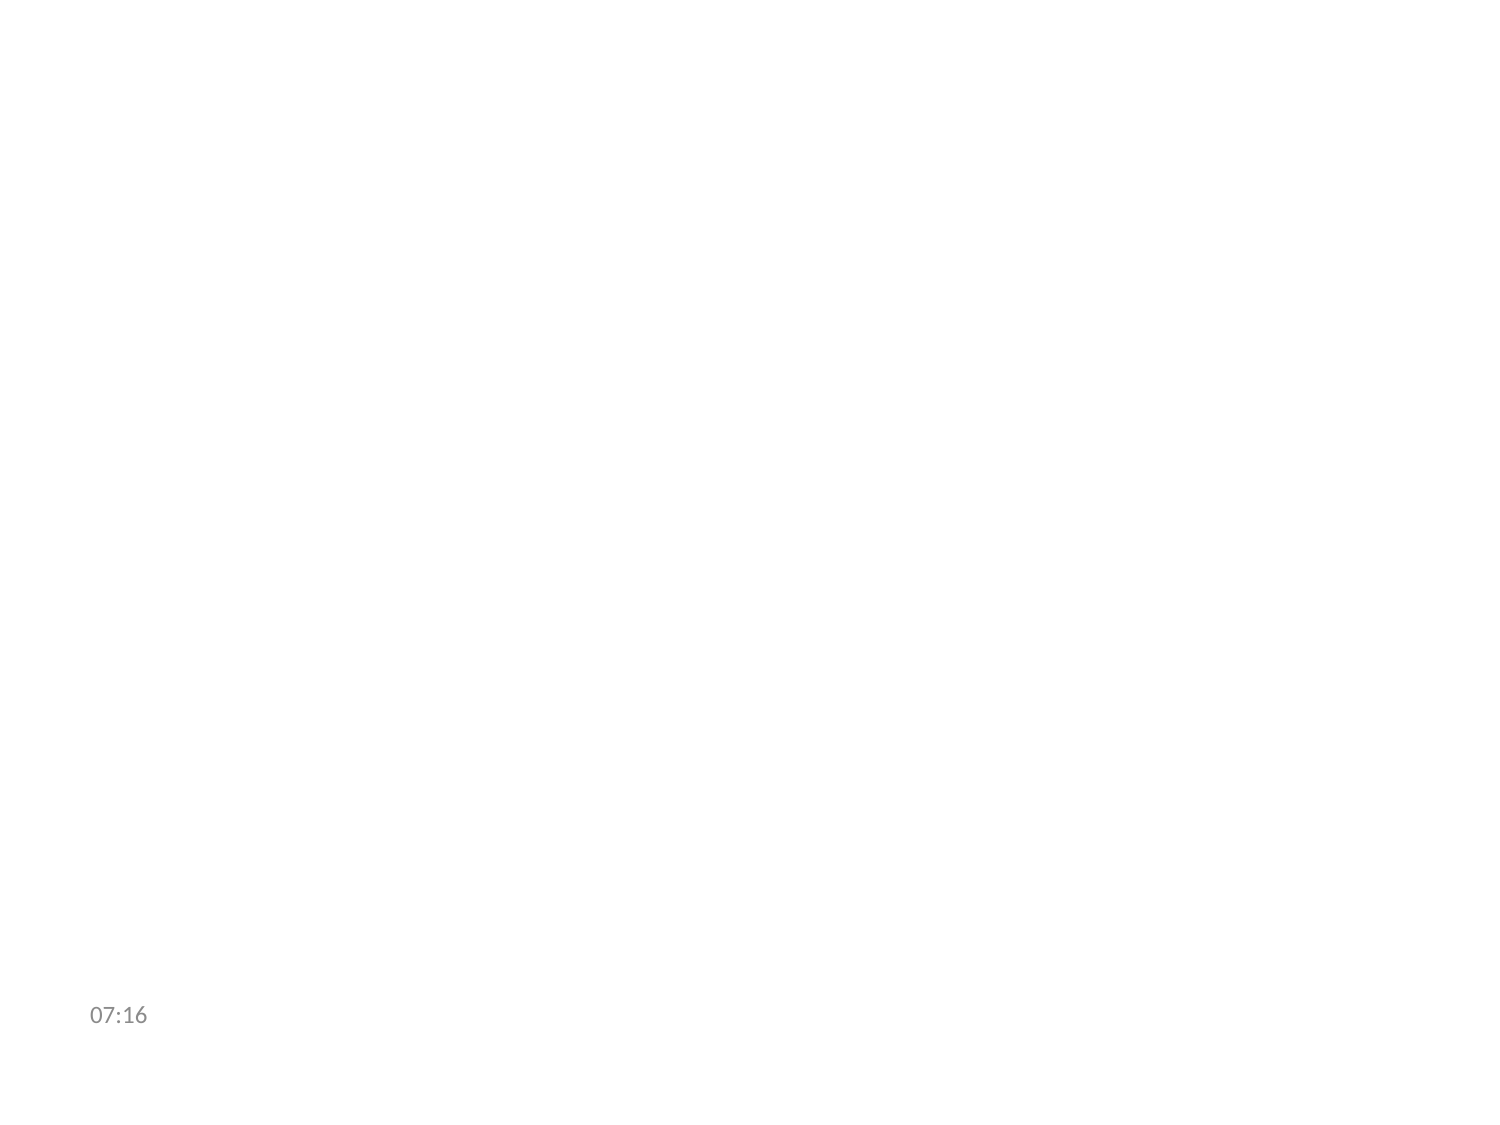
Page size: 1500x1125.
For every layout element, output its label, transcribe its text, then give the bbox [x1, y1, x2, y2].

text_box 15:35 [75, 983, 425, 1044]
